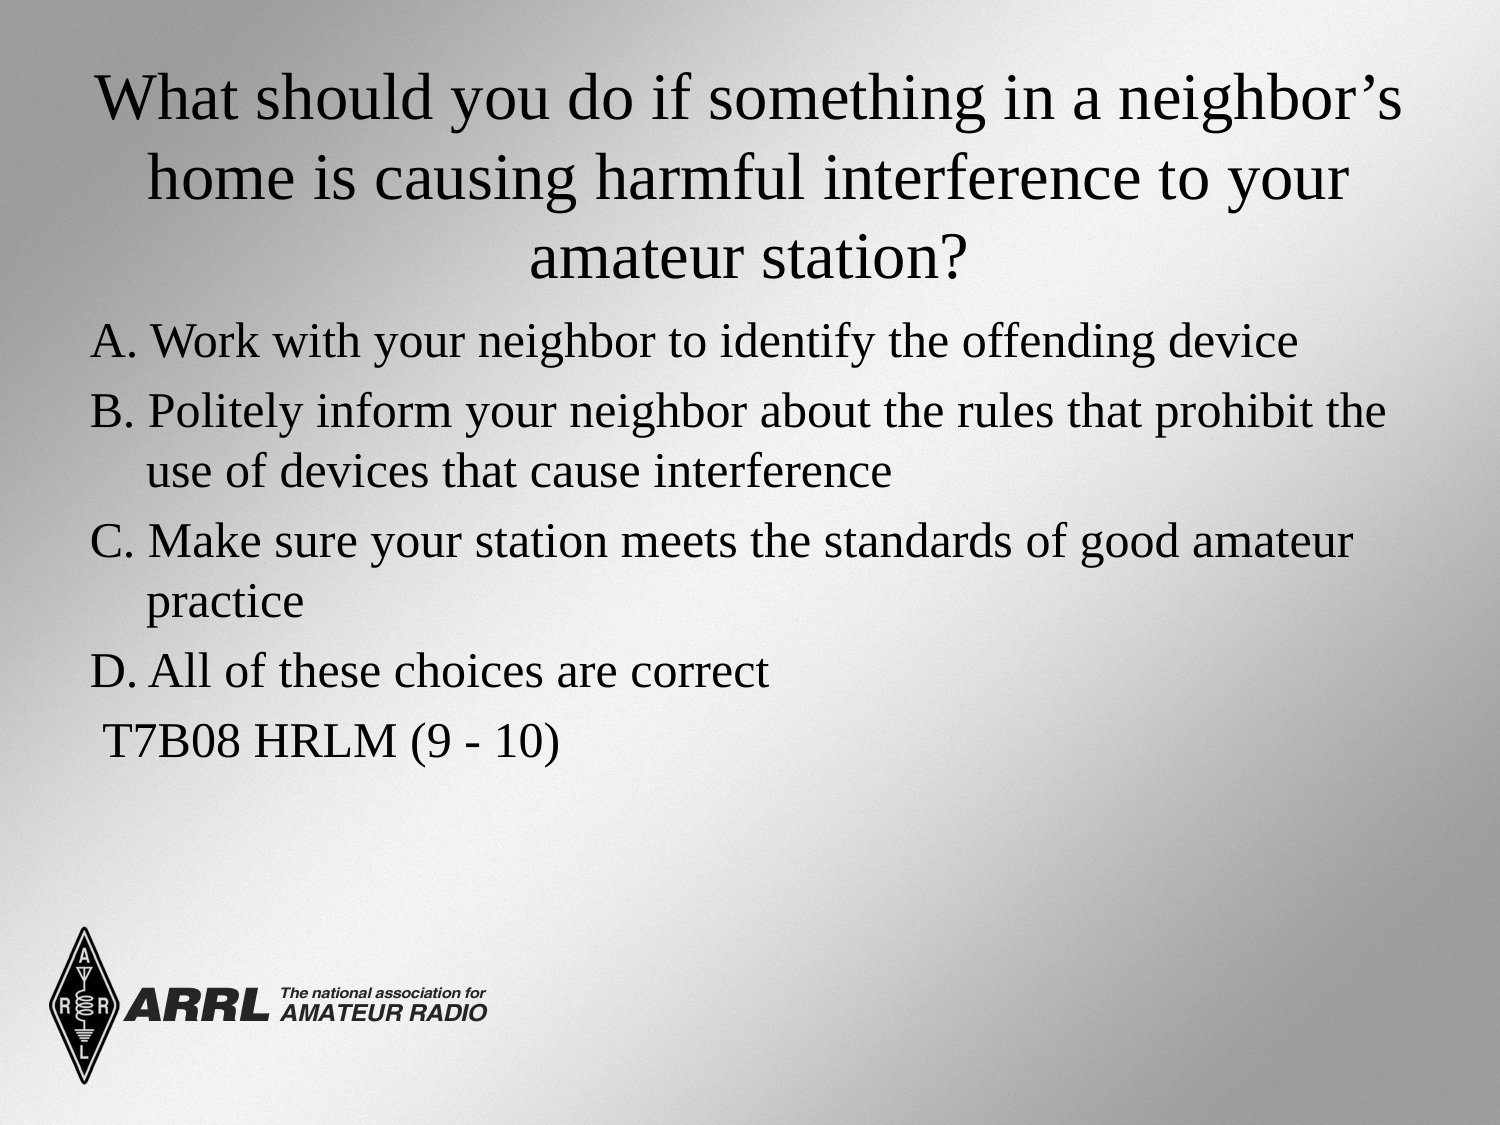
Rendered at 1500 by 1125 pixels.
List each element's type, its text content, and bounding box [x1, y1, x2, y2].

title What should you do if something in a neighbor’s home is causing harmful interference to your amateur station? [75, 45, 1425, 233]
list A. Work with your neighbor to identify the offending device B. Politely inform your neighbor about the rules that prohibit the use of devices that cause interference C. Make sure your station meets the standards of good amateur practice D. All of these choices are correct T7B08 HRLM (9 - 10) [75, 299, 1425, 1005]
picture [0, 0, 1500, 1125]
